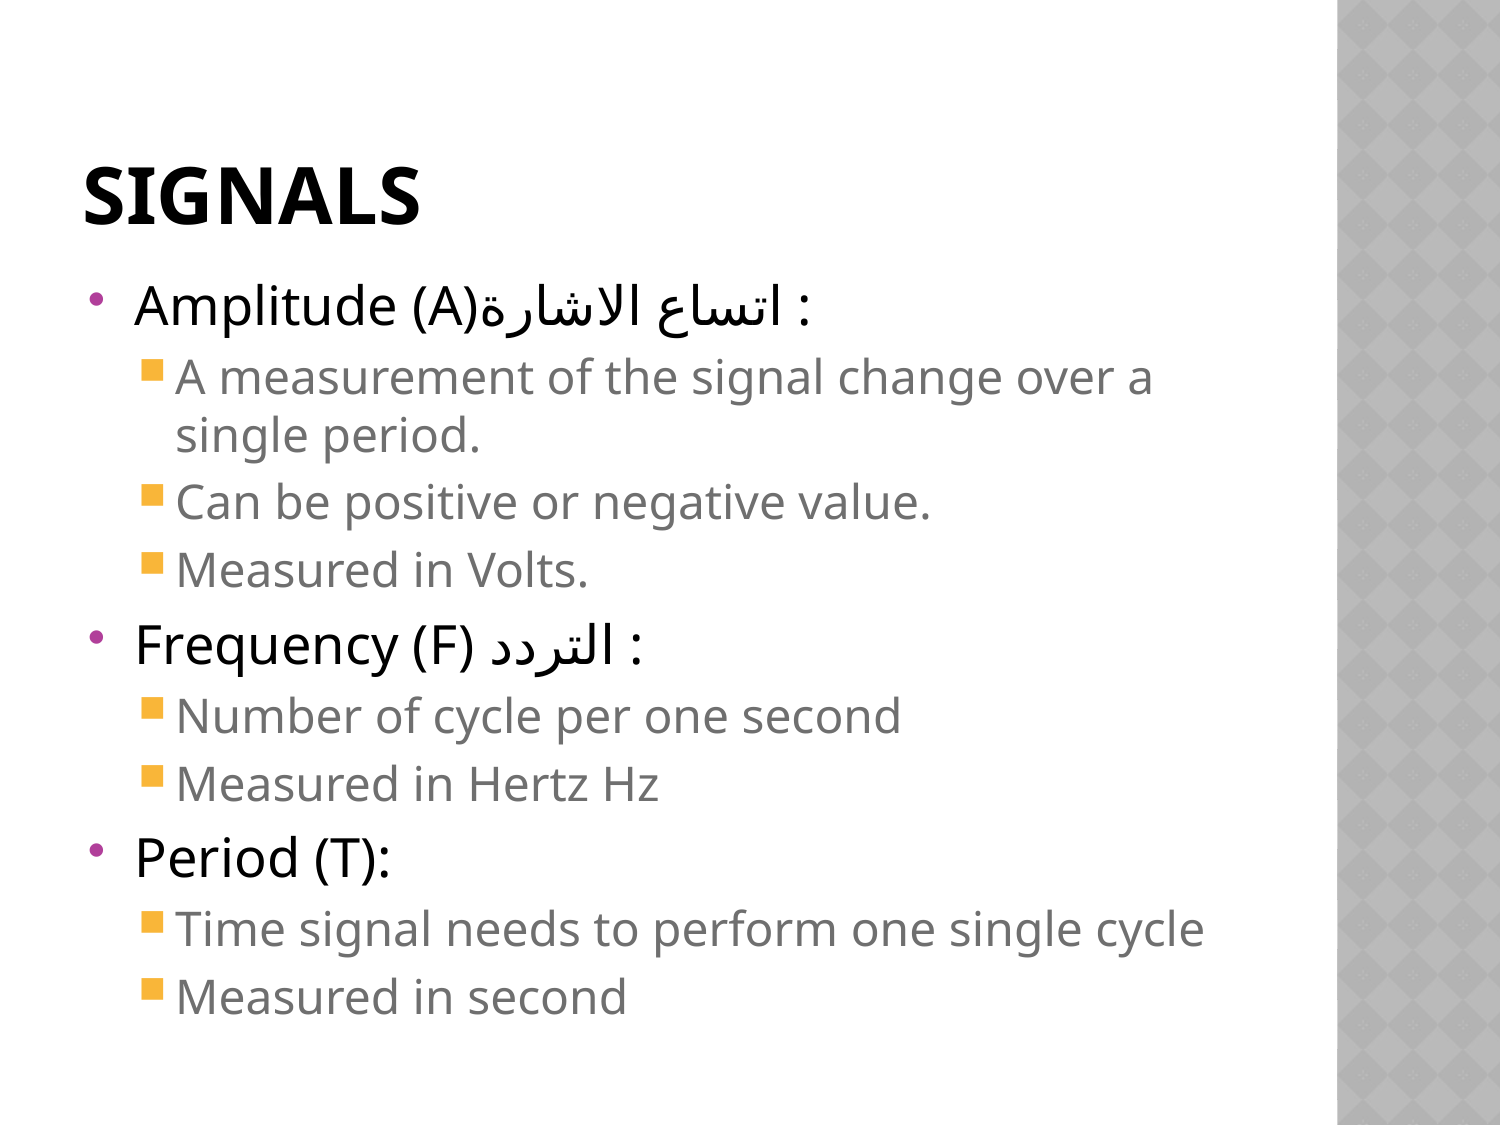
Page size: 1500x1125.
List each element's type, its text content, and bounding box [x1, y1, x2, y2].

title Signals [75, 52, 1263, 240]
list Amplitude (A)اتساع الاشارة : A measurement of the signal change over a single period. Can be positive or negative value. Measured in Volts. Frequency (F) التردد : Number of cycle per one second Measured in Hertz Hz Period (T): Time signal needs to perform one single cycle Measured in second [75, 264, 1263, 1059]
